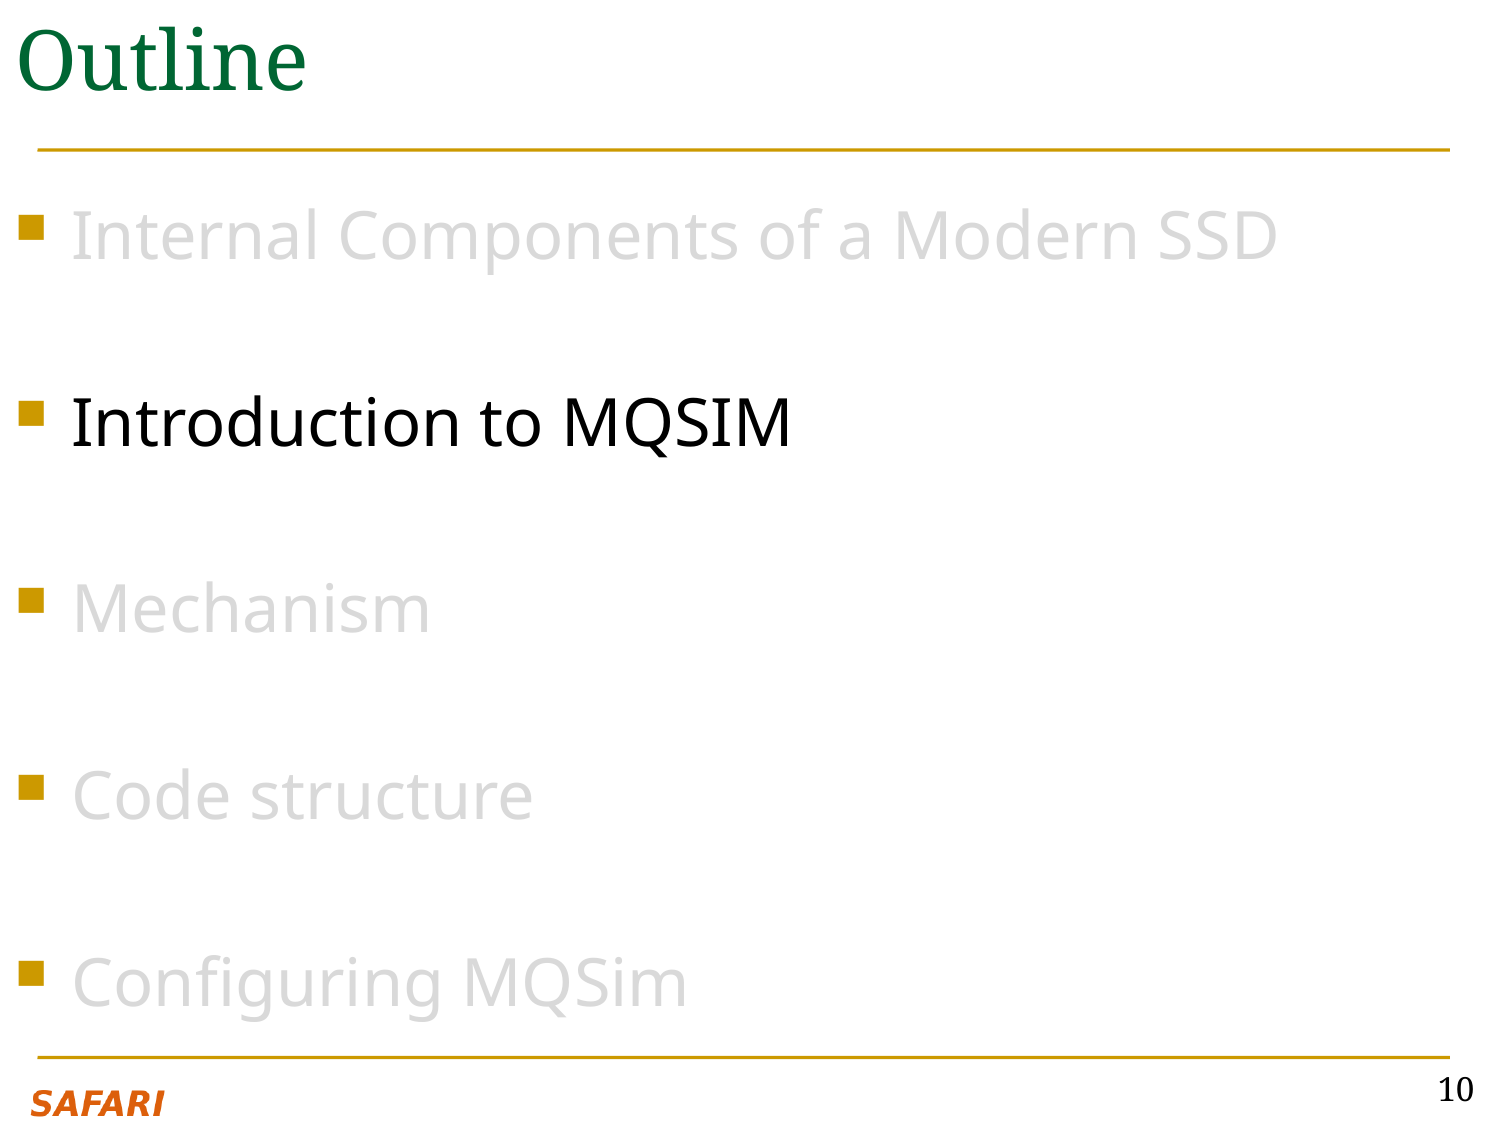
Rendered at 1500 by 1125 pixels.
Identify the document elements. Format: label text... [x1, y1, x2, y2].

picture [29, 1083, 169, 1124]
list Internal Components of a Modern SSD Introduction to MQSIM Mechanism Code structure Configuring MQSim [0, 149, 1500, 1063]
title Outline [0, 0, 1500, 138]
slide_number 10 [1139, 1063, 1490, 1121]
